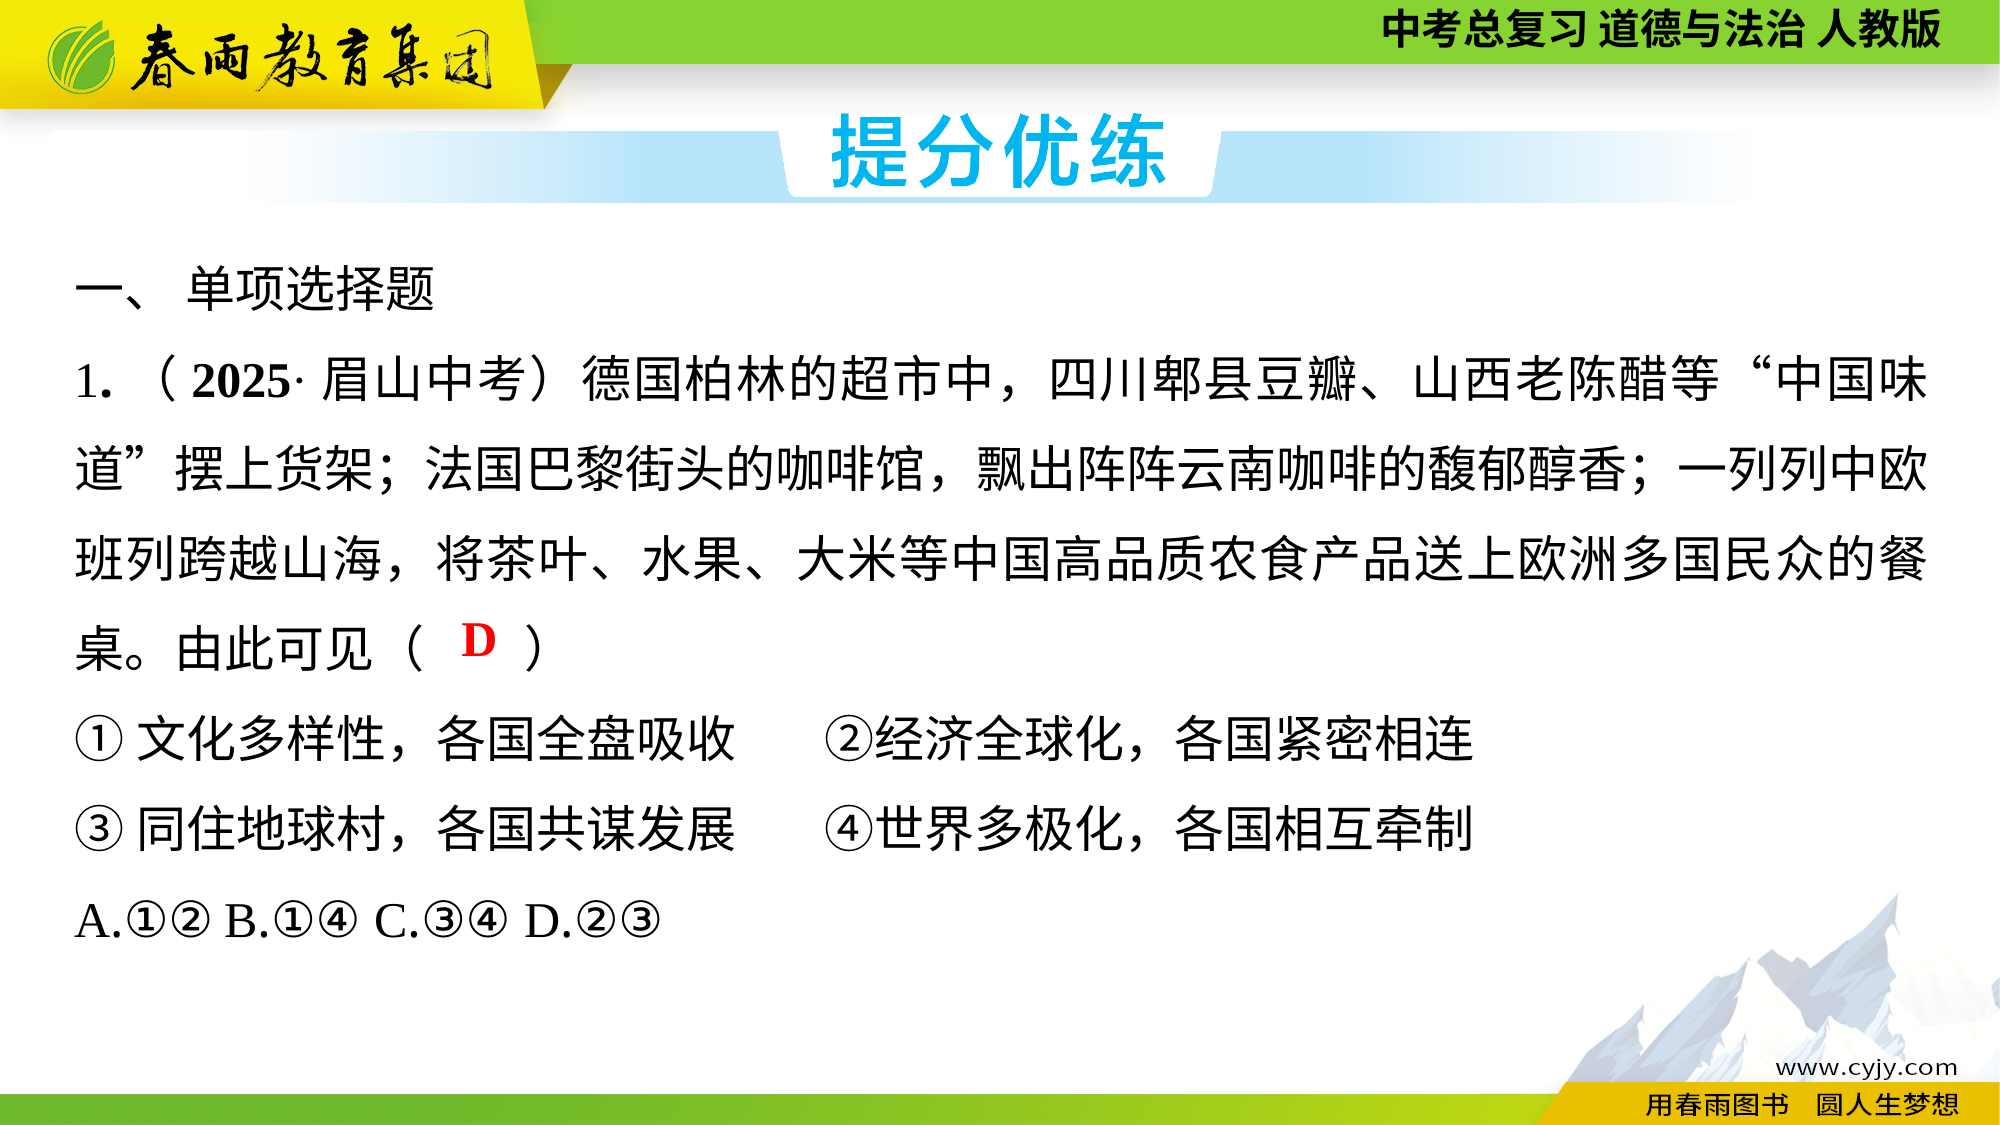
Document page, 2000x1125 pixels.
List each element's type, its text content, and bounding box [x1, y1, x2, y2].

picture [0, 0, 2000, 1125]
text_box D [446, 599, 513, 675]
list 一、 单项选择题 1.（2025·眉山中考）德国柏林的超市中，四川郫县豆瓣、山西老陈醋等“中国味道”摆上货架；法国巴黎街头的咖啡馆，飘出阵阵云南咖啡的馥郁醇香；一列列中欧班列跨越山海，将茶叶、水果、大米等中国高品质农食产品送上欧洲多国民众的餐桌。由此可见（ ） ①文化多样性，各国全盘吸收 ②经济全球化，各国紧密相连 ③同住地球村，各国共谋发展 ④世界多极化，各国相互牵制 A.①② B.①④ C.③④ D.②③ [59, 219, 1944, 963]
